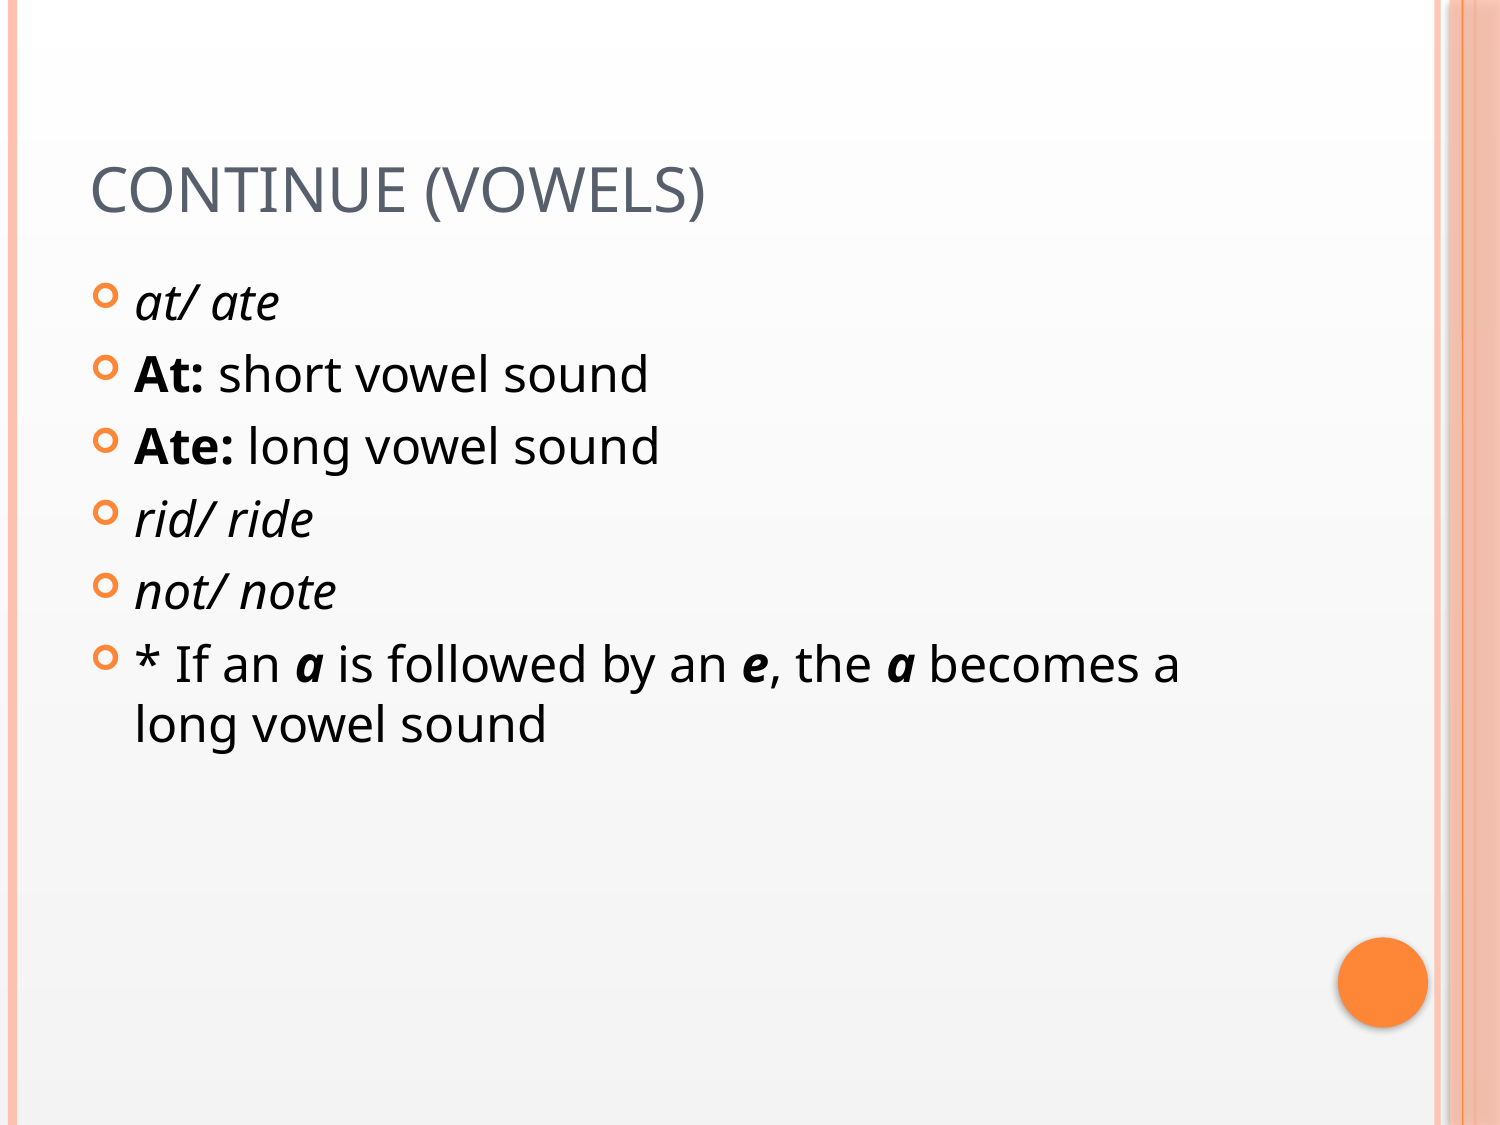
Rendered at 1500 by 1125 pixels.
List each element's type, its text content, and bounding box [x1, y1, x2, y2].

title Continue (vowels) [75, 45, 1300, 233]
list at/ ate At: short vowel sound Ate: long vowel sound rid/ ride not/ note * If an a is followed by an e, the a becomes a long vowel sound [74, 262, 1301, 1063]
